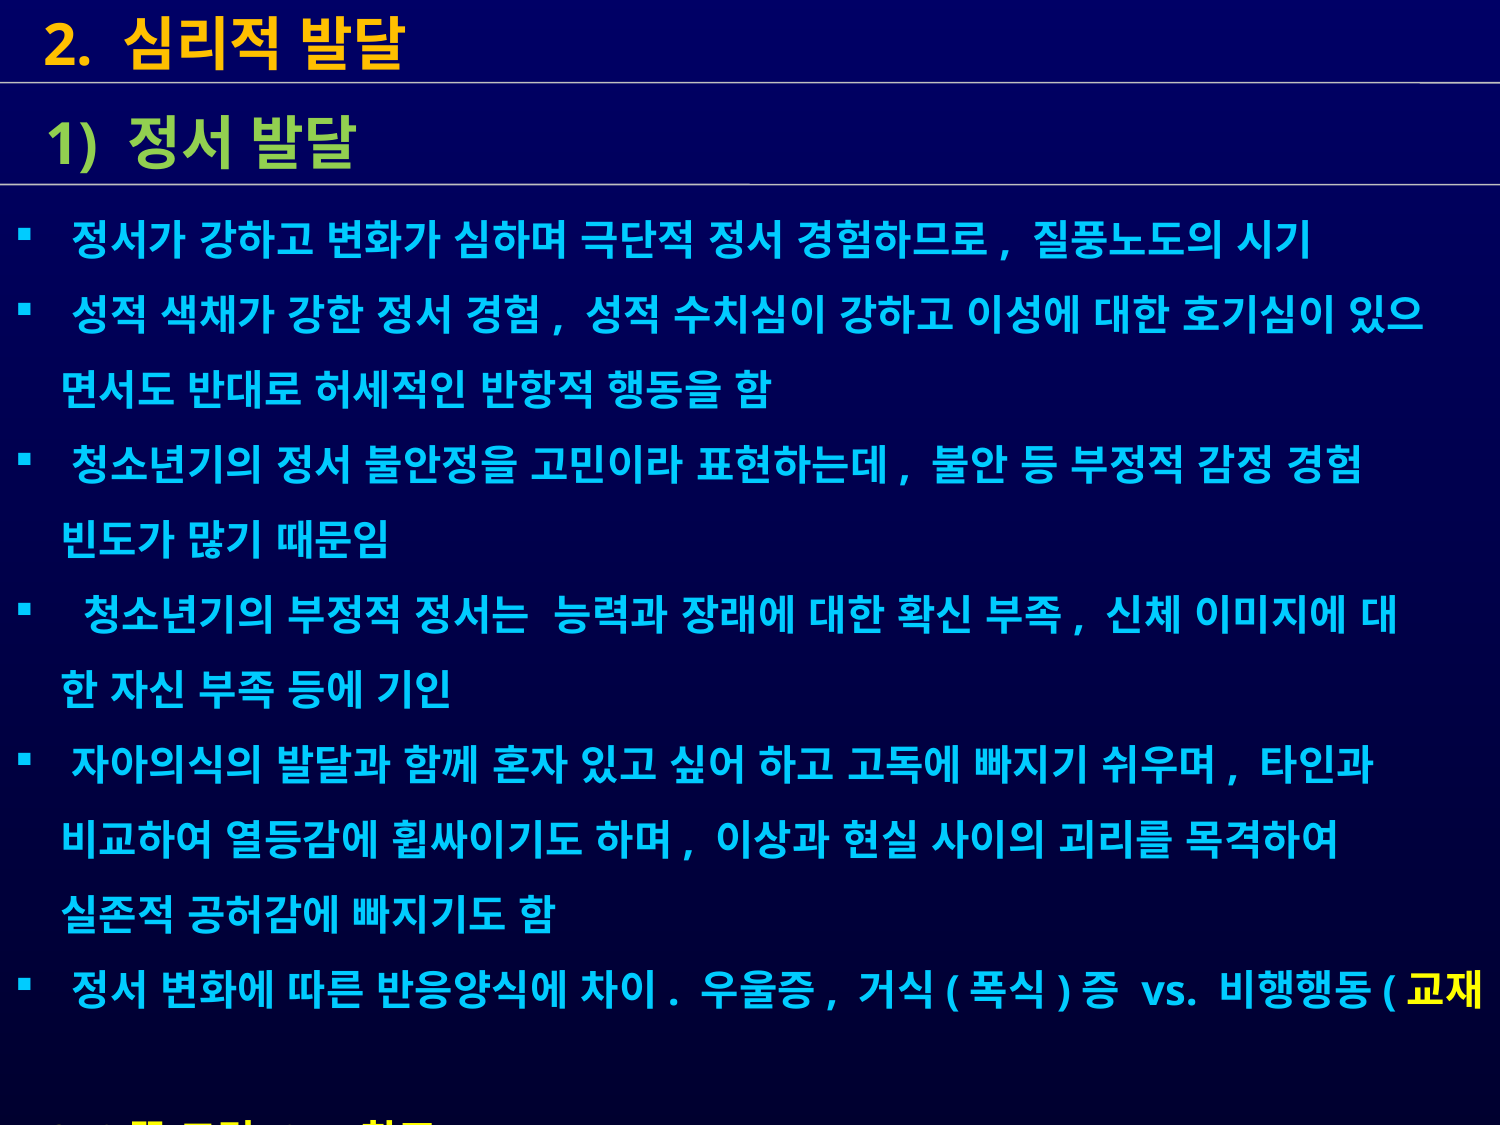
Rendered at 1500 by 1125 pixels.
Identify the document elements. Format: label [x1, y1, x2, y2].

text_box [0, 0, 1500, 1095]
